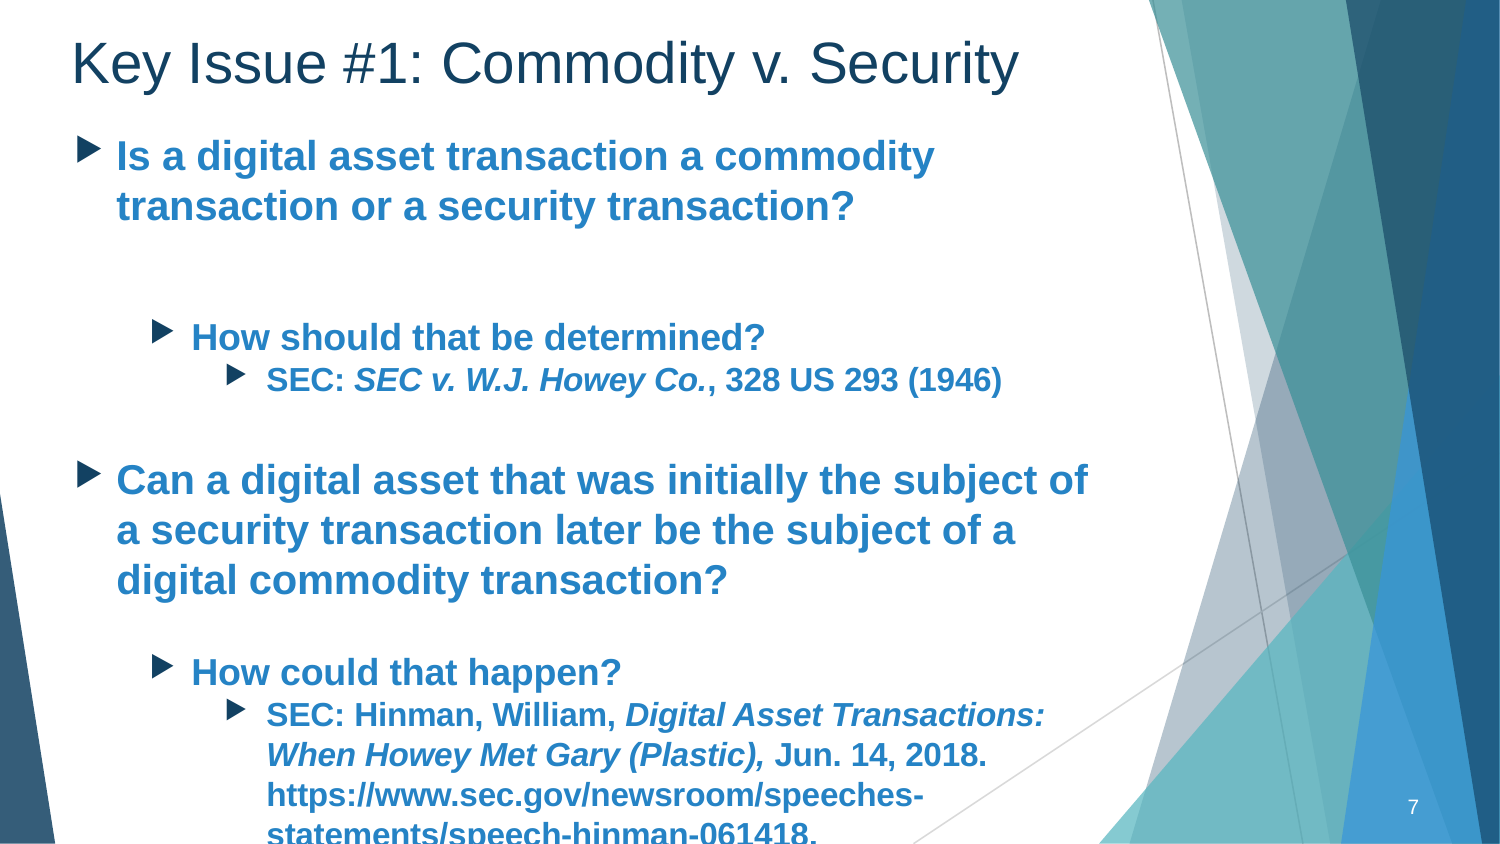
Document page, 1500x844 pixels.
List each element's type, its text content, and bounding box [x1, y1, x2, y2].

slide_number 7 [1394, 793, 1428, 844]
title Key Issue #1: Commodity v. Security [69, 16, 1139, 166]
list Is a digital asset transaction a commodity transaction or a security transaction? How should that be determined? SEC: SEC v. W.J. Howey Co., 328 US 293 (1946) Can a digital asset that was initially the subject of a security transaction later be the subject of a digital commodity transaction? How could that happen? SEC: Hinman, William, Digital Asset Transactions: When Howey Met Gary (Plastic), Jun. 14, 2018. https://www.sec.gov/newsroom/speeches-statements/speech-hinman-061418. [72, 126, 1140, 844]
